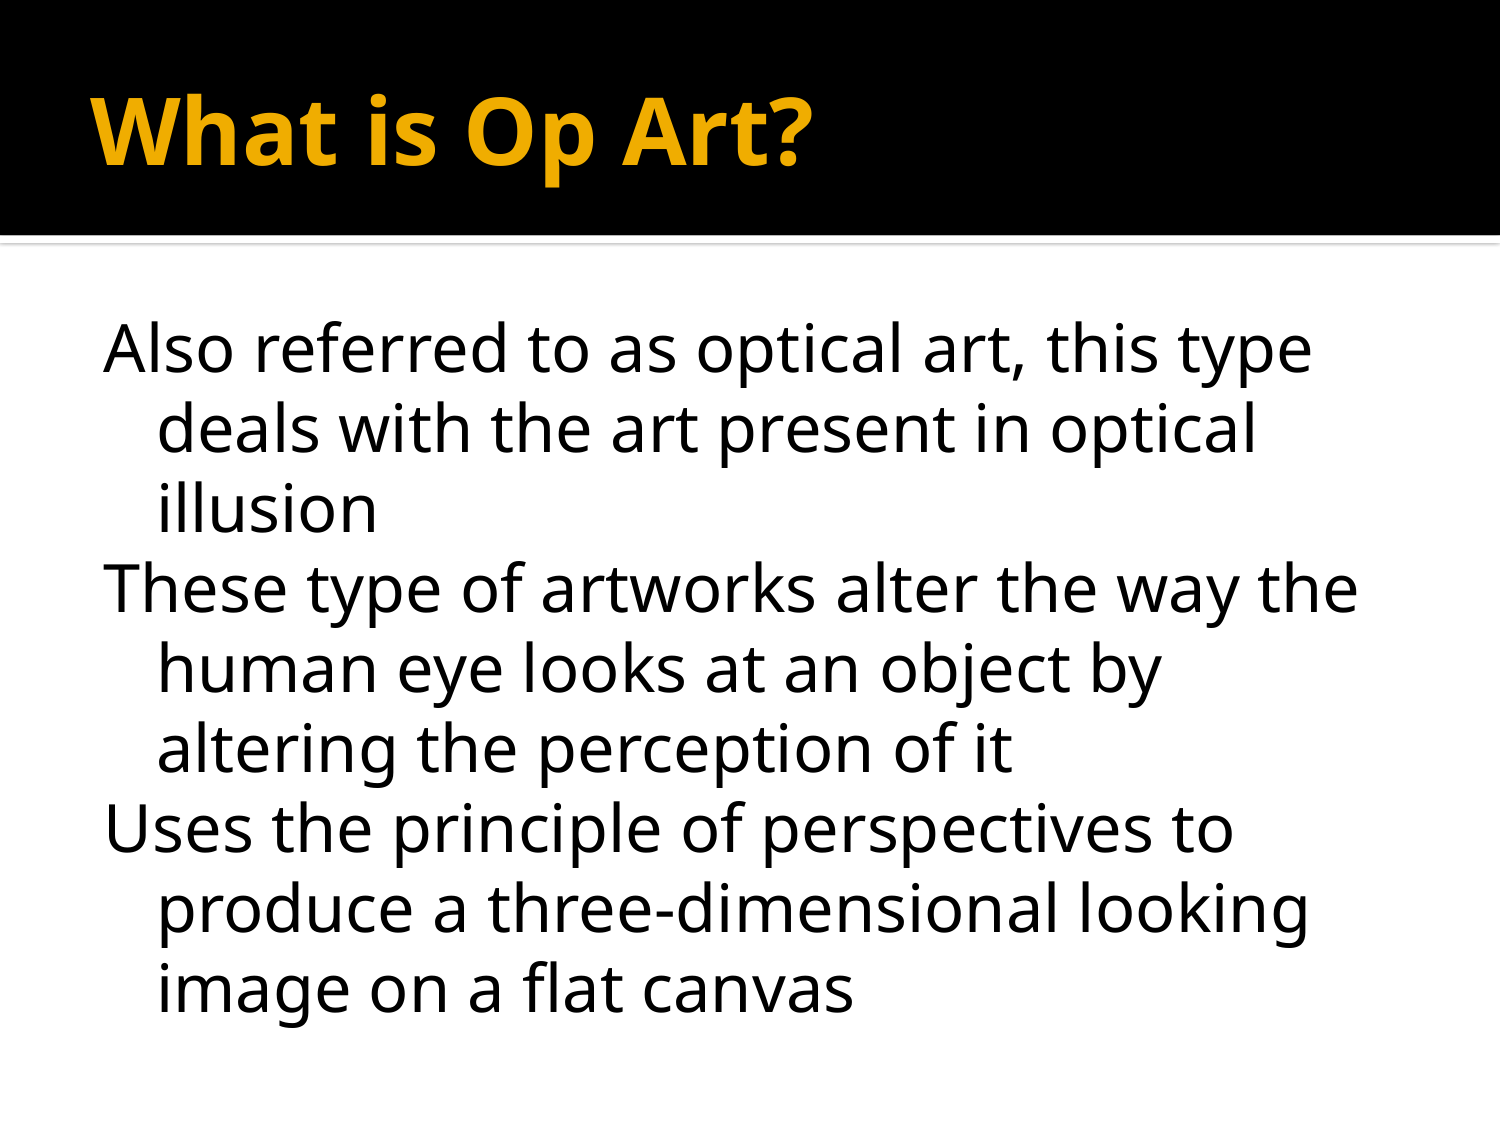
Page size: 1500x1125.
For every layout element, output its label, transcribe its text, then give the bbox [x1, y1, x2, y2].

list Also referred to as optical art, this type deals with the art present in optical illusion These type of artworks alter the way the human eye looks at an object by altering the perception of it Uses the principle of perspectives to produce a three-dimensional looking image on a flat canvas [75, 291, 1425, 1050]
title What is Op Art? [75, 25, 1425, 231]
